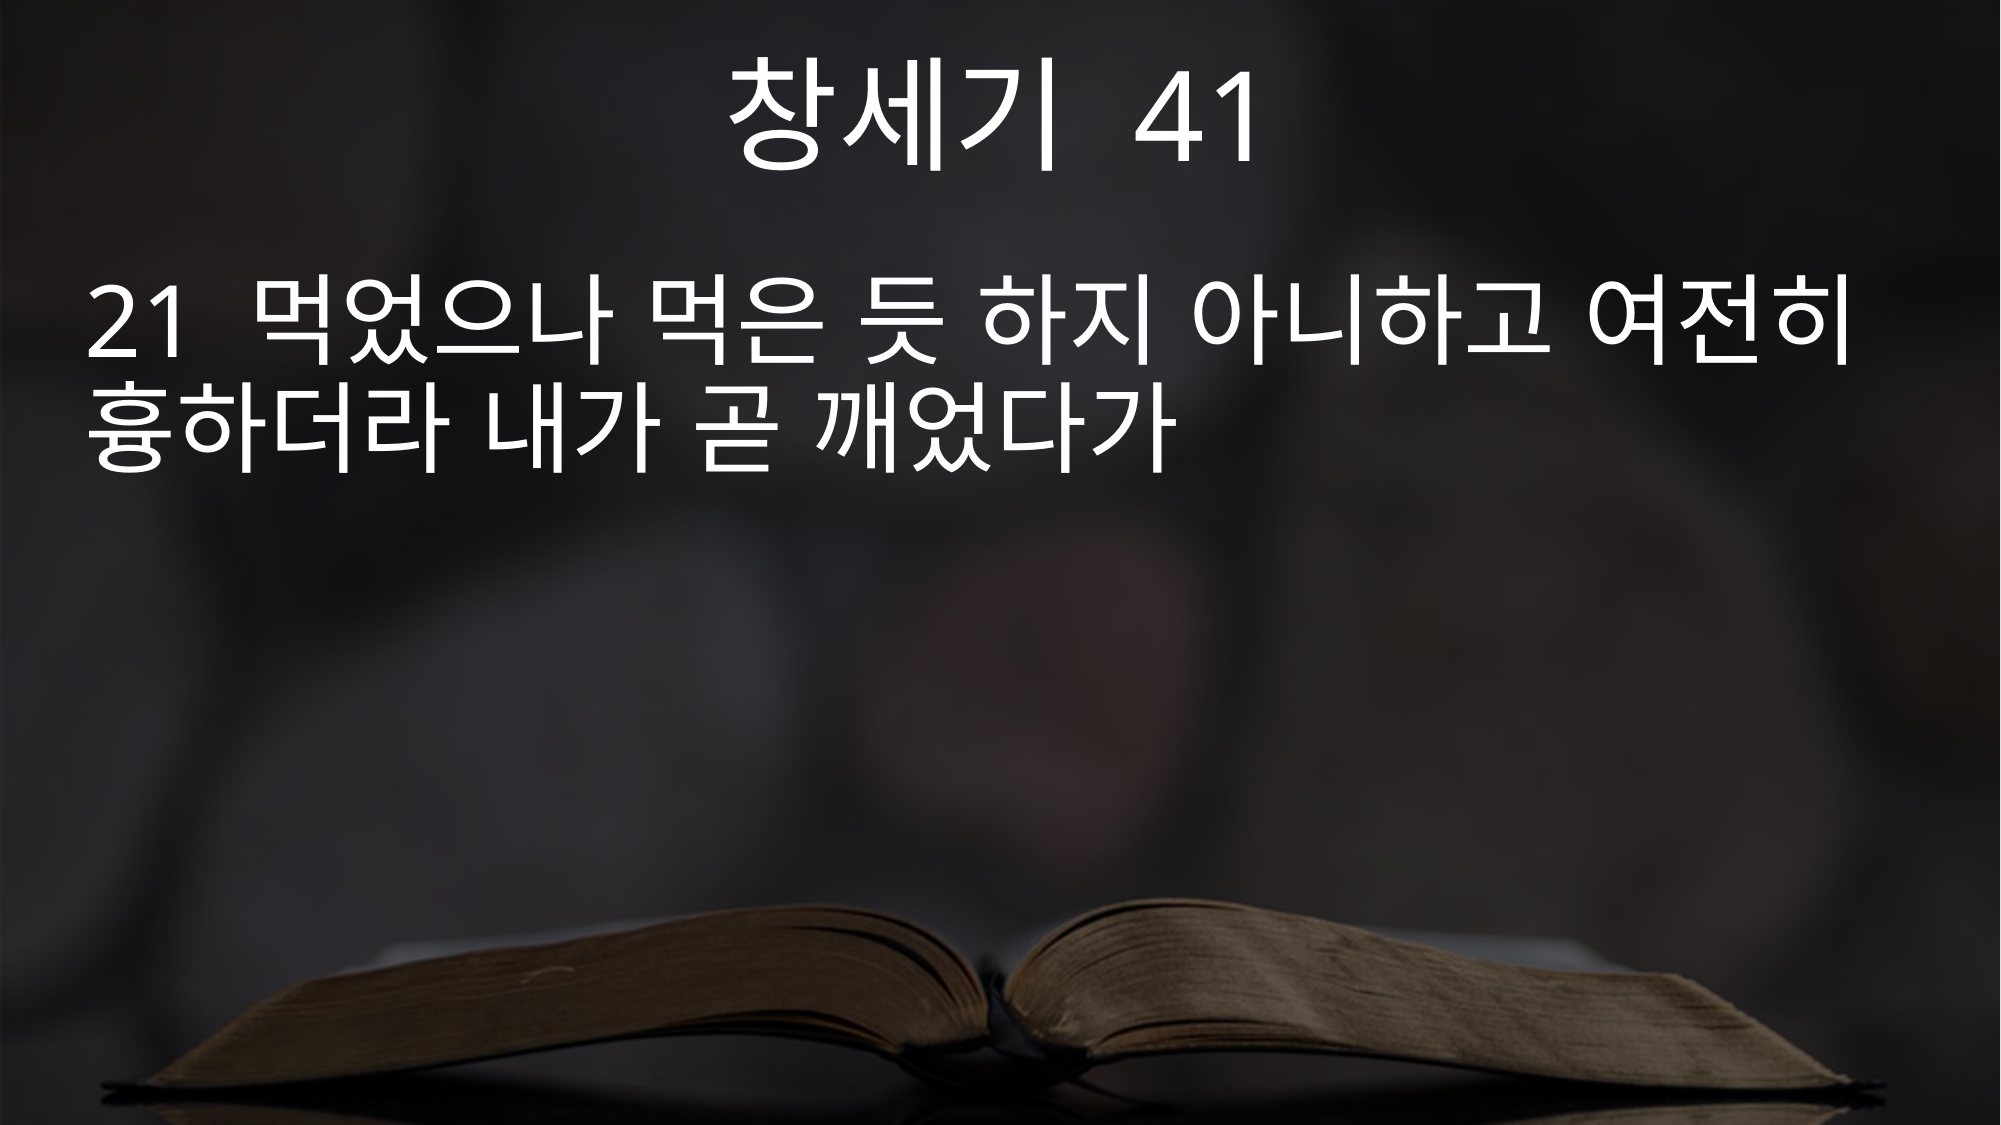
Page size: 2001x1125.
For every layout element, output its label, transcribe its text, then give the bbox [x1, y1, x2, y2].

list 21 먹었으나 먹은 듯 하지 아니하고 여전히 흉하더라 내가 곧 깨었다가 [69, 263, 1953, 423]
footer 창세기 41 [0, 32, 2000, 192]
picture [0, 0, 2001, 1125]
